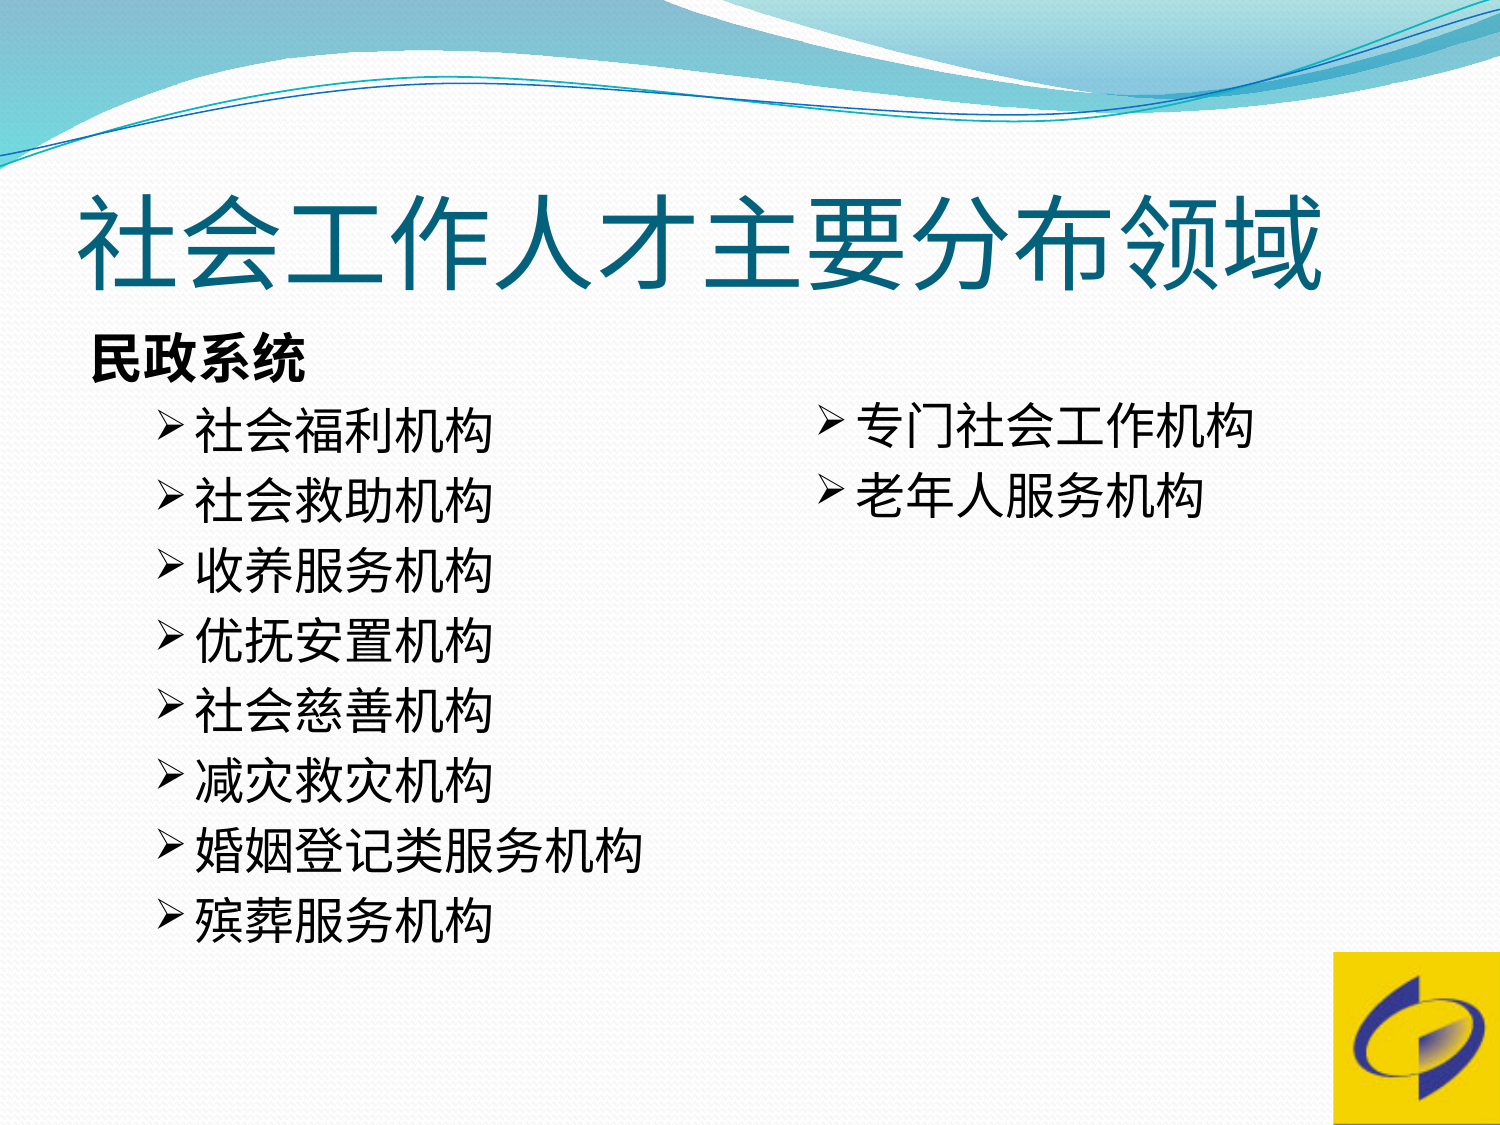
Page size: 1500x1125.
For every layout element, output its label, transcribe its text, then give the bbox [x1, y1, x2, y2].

picture [1333, 952, 1500, 1125]
list 民政系统 社会福利机构 社会救助机构 收养服务机构 优抚安置机构 社会慈善机构 减灾救灾机构 婚姻登记类服务机构 殡葬服务机构 专门社会工作机构 老年人服务机构 [75, 317, 1425, 1038]
title 社会工作人才主要分布领域 [75, 115, 1425, 303]
